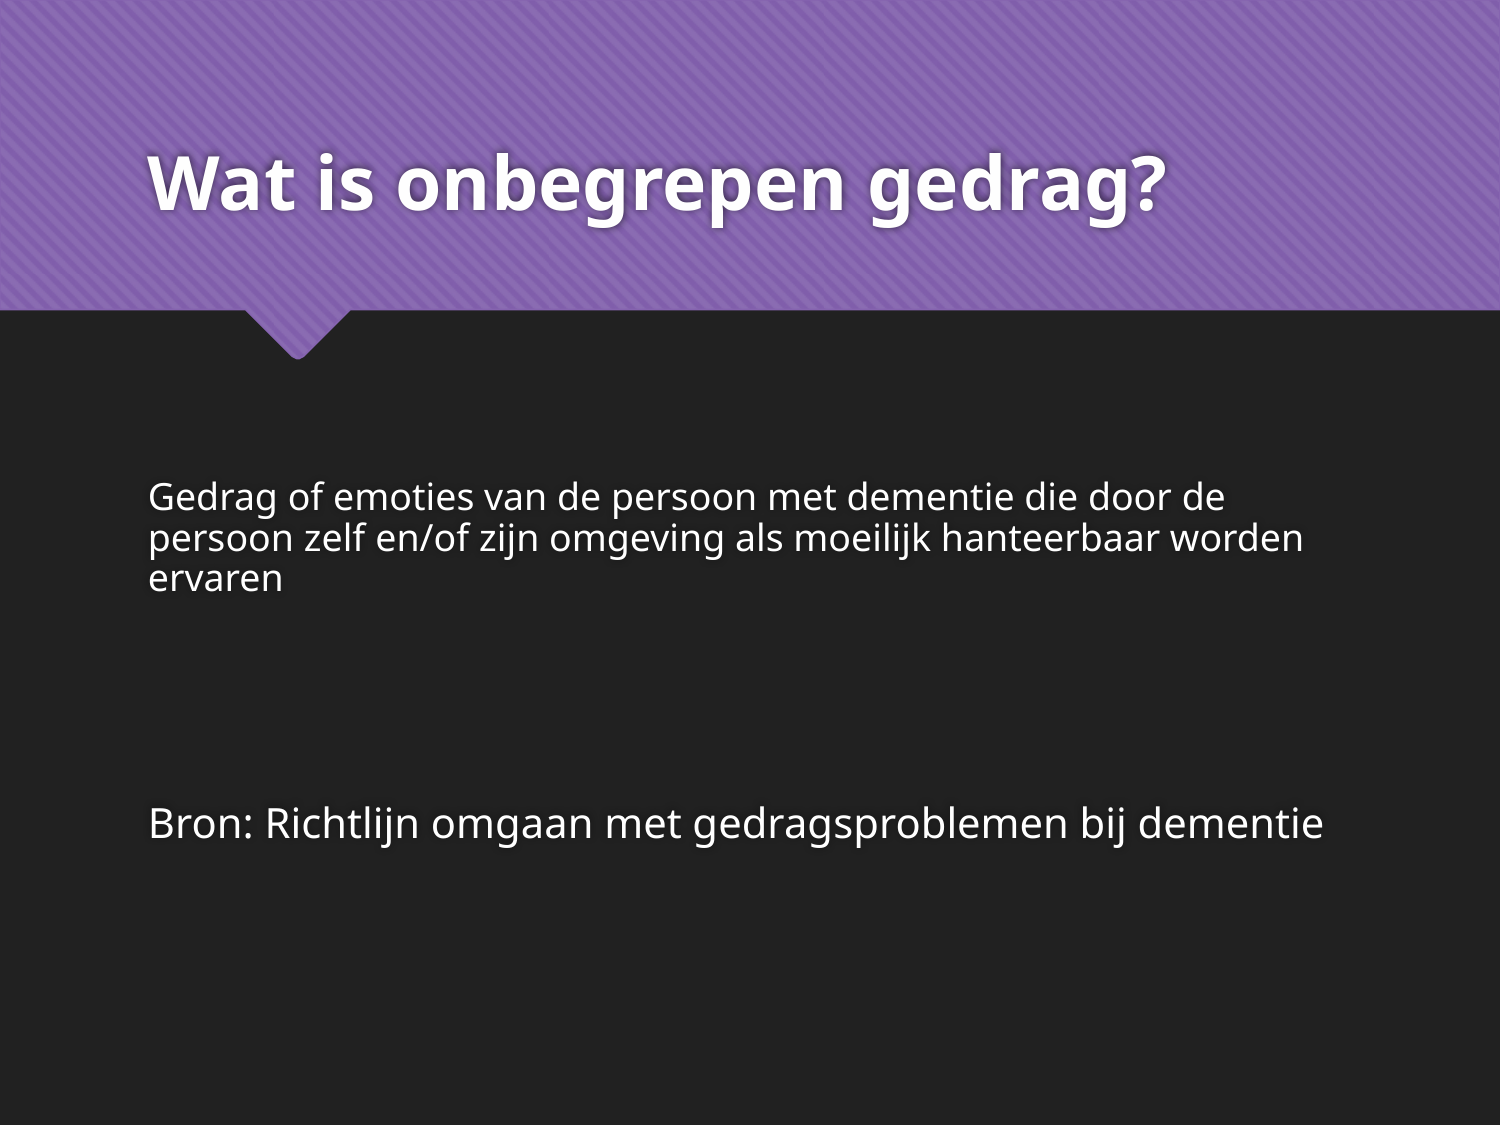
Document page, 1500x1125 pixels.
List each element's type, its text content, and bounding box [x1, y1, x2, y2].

list Gedrag of emoties van de persoon met dementie die door de persoon zelf en/of zijn omgeving als moeilijk hanteerbaar worden ervaren Bron: Richtlijn omgaan met gedragsproblemen bij dementie [132, 364, 1368, 962]
title Wat is onbegrepen gedrag? [132, 73, 1368, 233]
